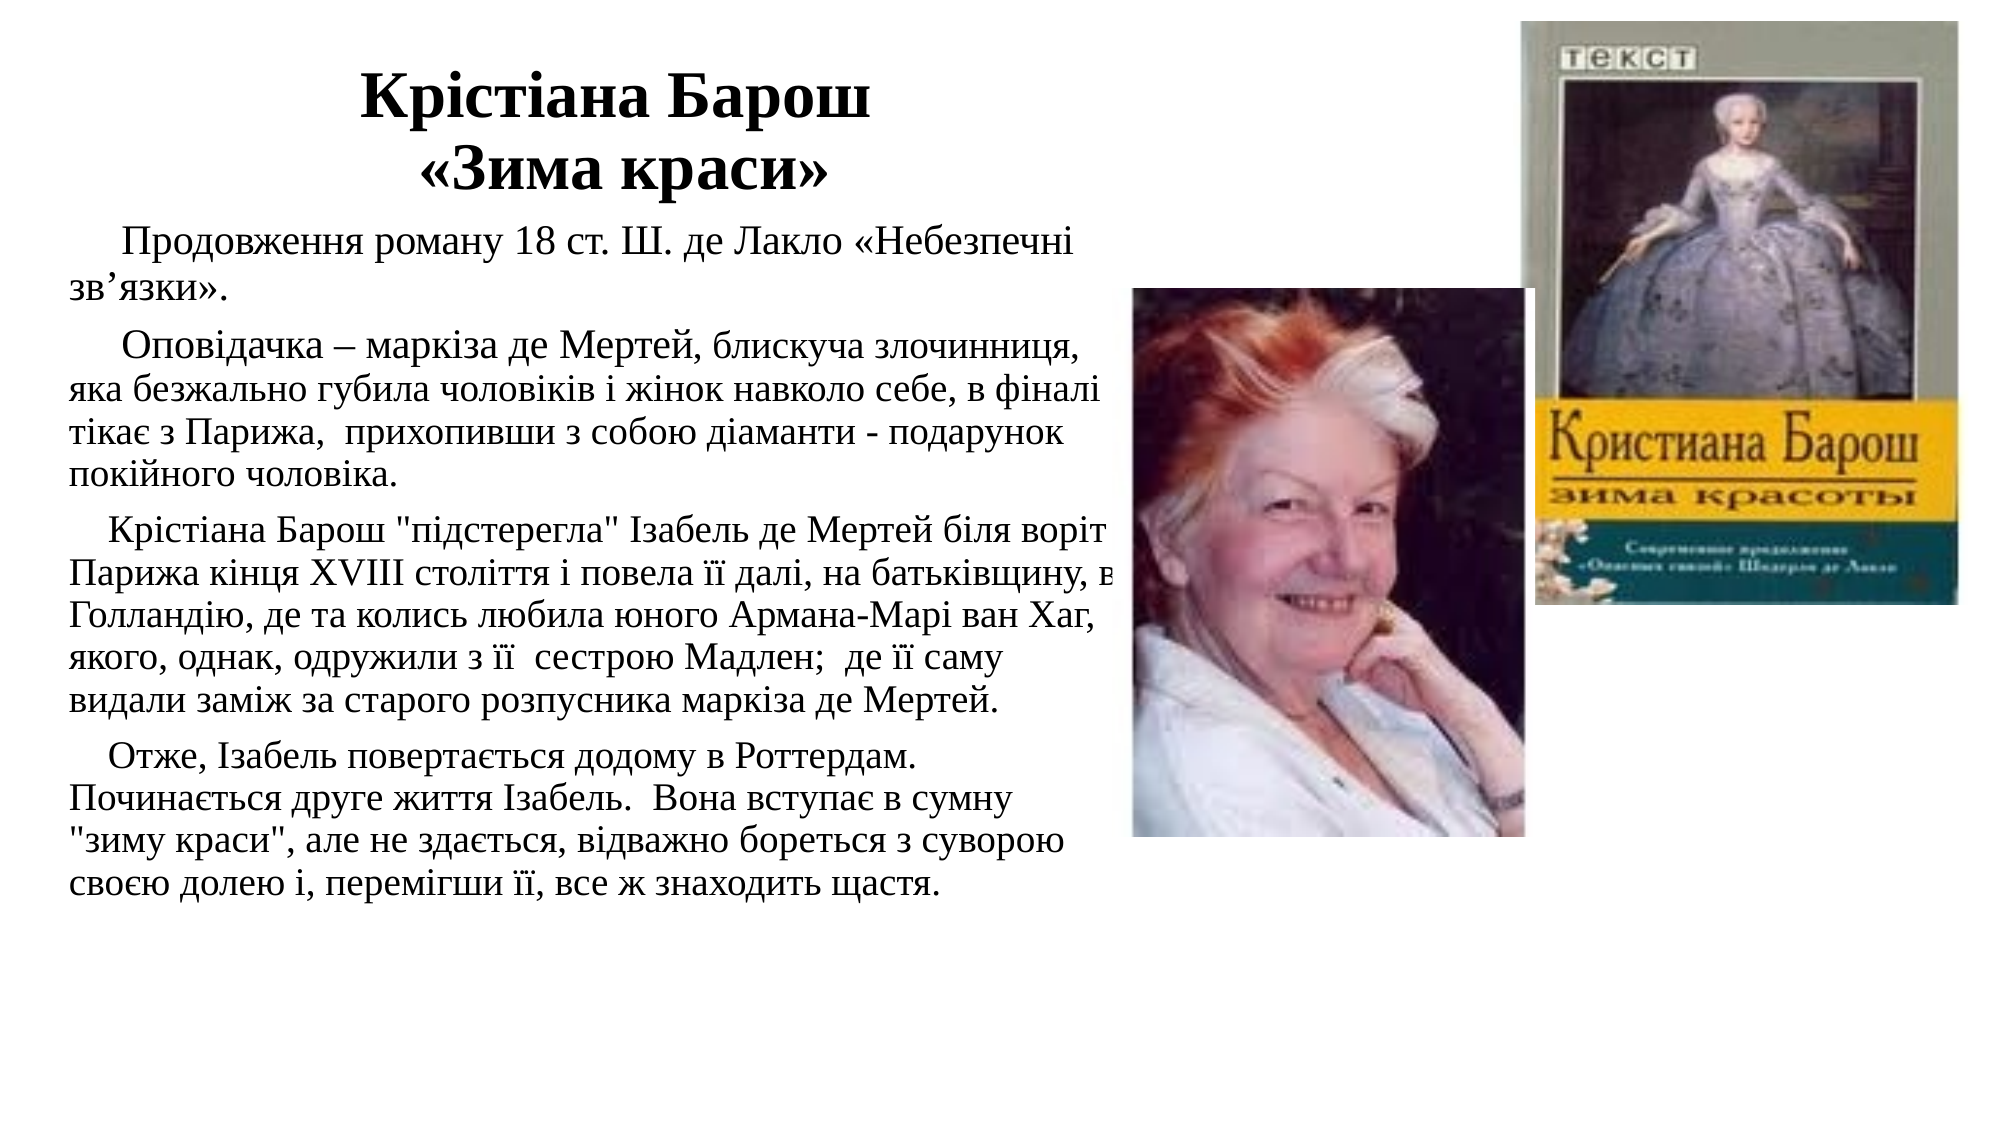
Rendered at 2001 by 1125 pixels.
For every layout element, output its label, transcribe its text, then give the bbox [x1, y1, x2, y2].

picture [1112, 288, 1536, 837]
title Крістіана Барош «Зима краси» [137, 27, 1113, 211]
list Продовження роману 18 ст. Ш. де Лакло «Небезпечні зв’язки». Оповідачка – маркіза де Мертей, блискуча злочинниця, яка безжально губила чоловіків і жінок навколо себе, в фіналі тікає з Парижа, прихопивши з собою діаманти - подарунок покійного чоловіка. Крістіана Барош "підстерегла" Ізабель де Мертей біля воріт Парижа кінця XVIII століття і повела її далі, на батьківщину, в Голландію, де та колись любила юного Армана-Марі ван Хаг, якого, однак, одружили з її сестрою Мадлен; де її саму видали заміж за старого розпусника маркіза де Мертей. Отже, Ізабель повертається додому в Роттердам. Починається друге життя Ізабель. Вона вступає в сумну "зиму краси", але не здається, відважно бореться з суворою своєю долею і, перемігши її, все ж знаходить щастя. [53, 211, 1136, 963]
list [1512, 21, 1969, 605]
